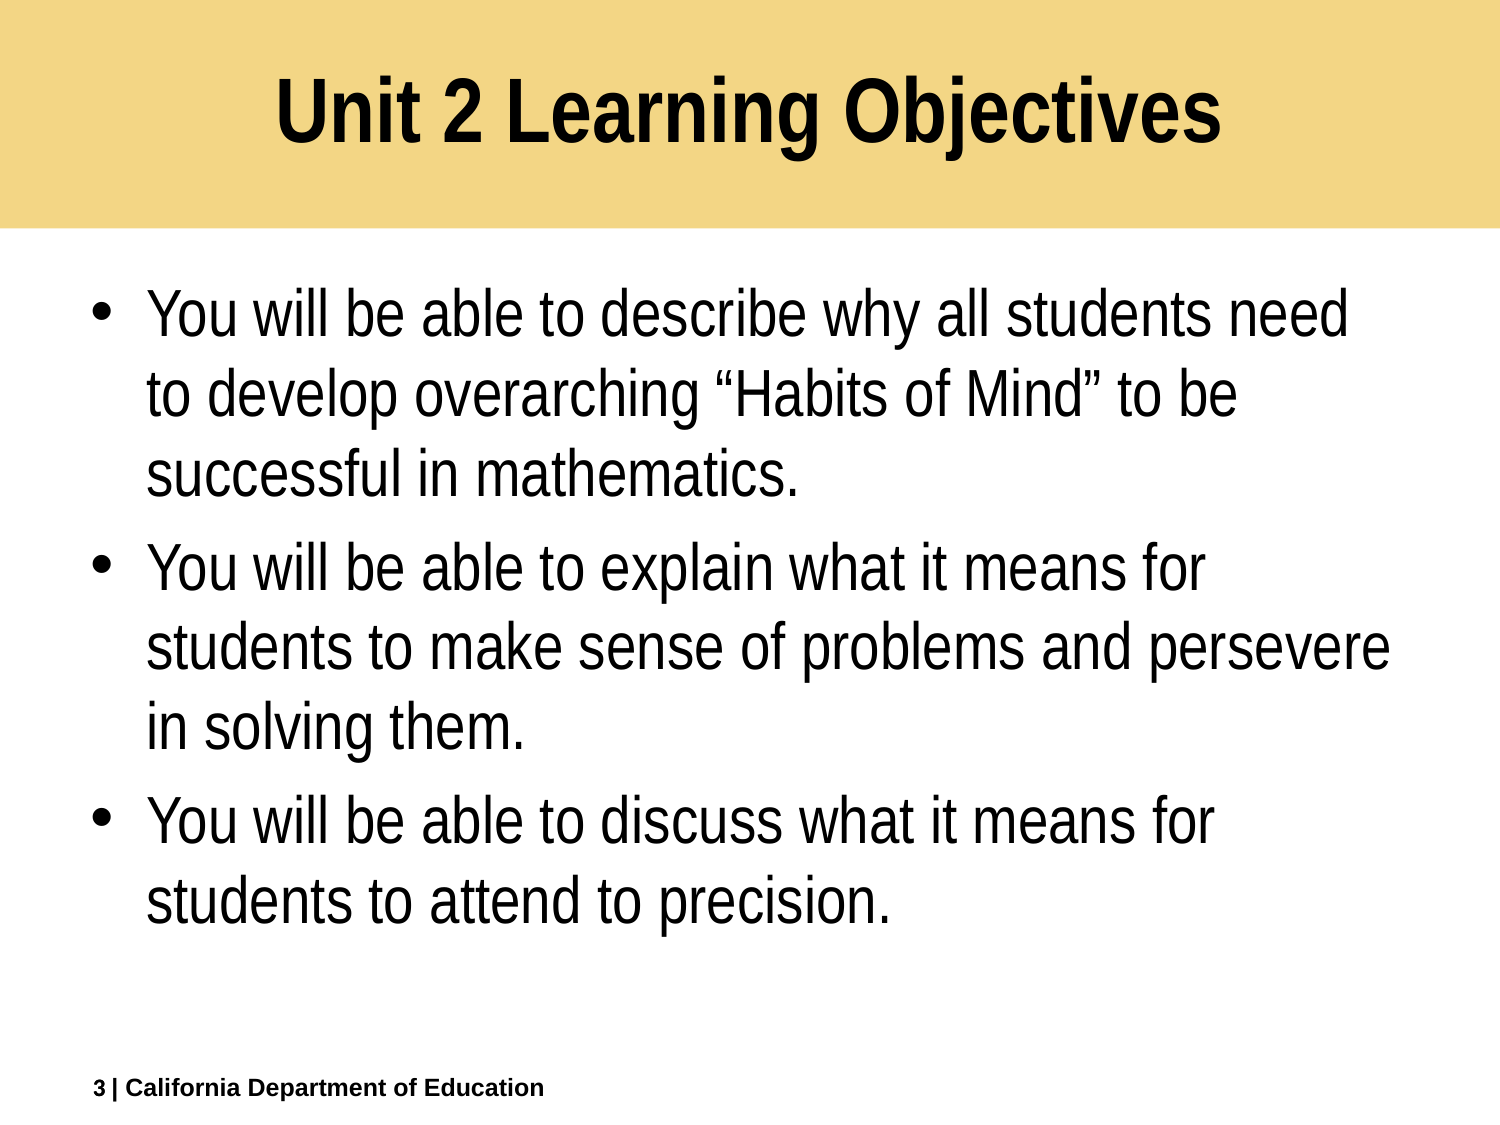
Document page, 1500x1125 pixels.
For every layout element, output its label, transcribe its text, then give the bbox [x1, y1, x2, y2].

list You will be able to describe why all students need to develop overarching “Habits of Mind” to be successful in mathematics. You will be able to explain what it means for students to make sense of problems and persevere in solving them. You will be able to discuss what it means for students to attend to precision. [74, 262, 1426, 1054]
text_box 3 [55, 1063, 121, 1124]
footer | California Department of Education [121, 1064, 699, 1124]
title Unit 2 Learning Objectives [74, 11, 1426, 200]
